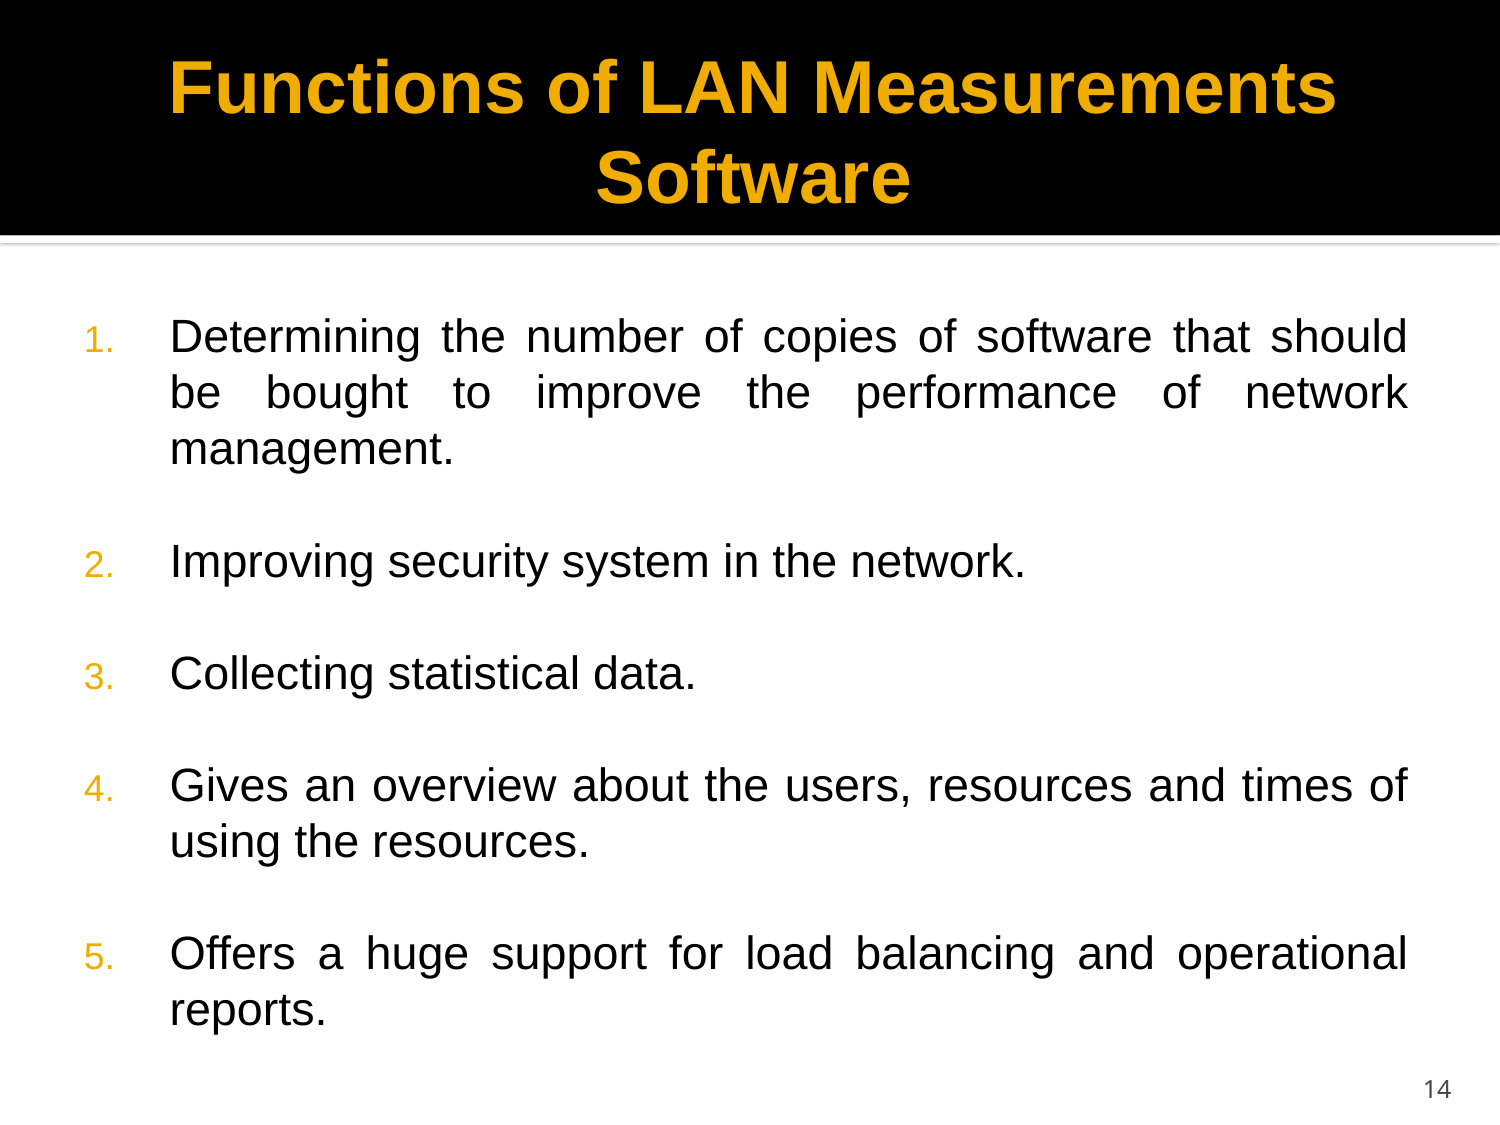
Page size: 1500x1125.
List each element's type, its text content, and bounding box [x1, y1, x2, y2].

slide_number 14 [1345, 1062, 1467, 1108]
title Functions of LAN Measurements Software [75, 25, 1425, 231]
list Determining the number of copies of software that should be bought to improve the performance of network management. Improving security system in the network. Collecting statistical data. Gives an overview about the users, resources and times of using the resources. Offers a huge support for load balancing and operational reports. [75, 291, 1425, 1050]
